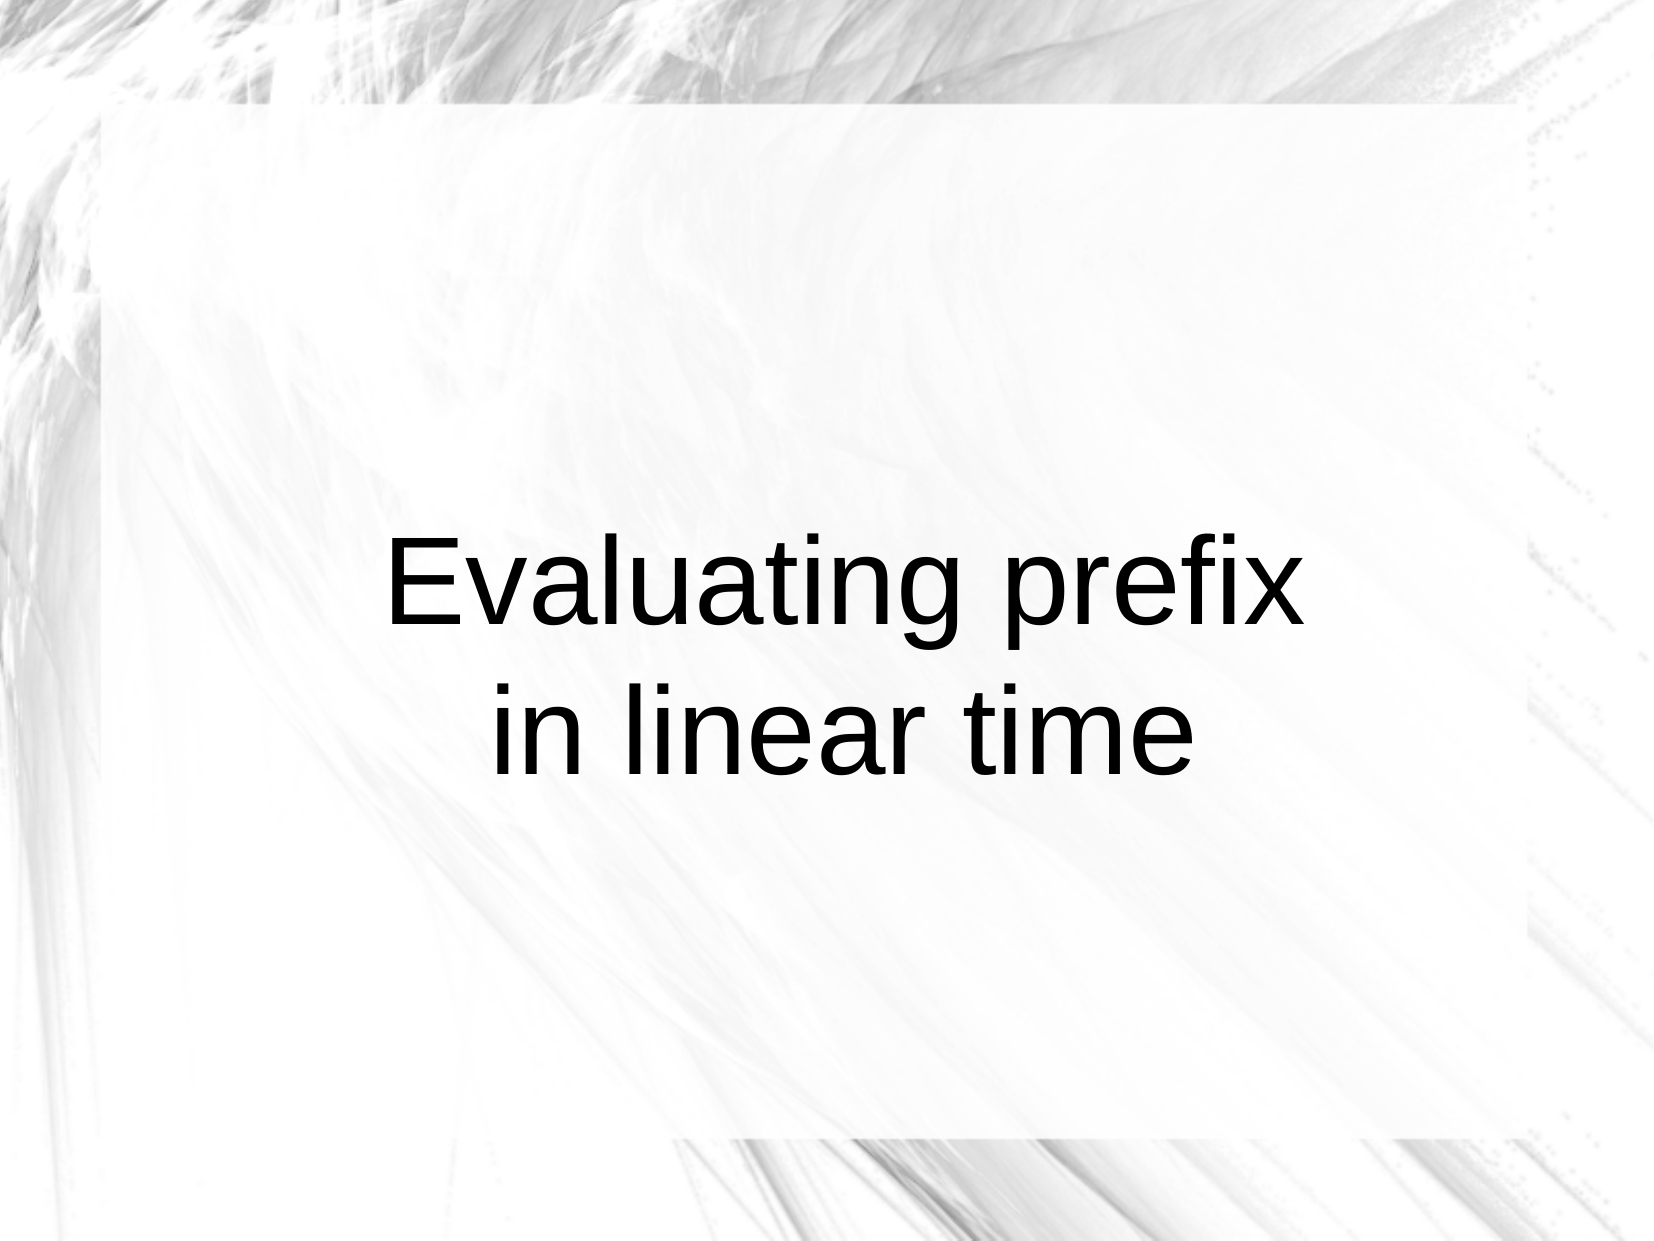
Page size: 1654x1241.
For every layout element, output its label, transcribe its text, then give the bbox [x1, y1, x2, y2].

picture [0, 0, 1654, 1241]
list Evaluating prefix in linear time [118, 319, 1571, 1102]
